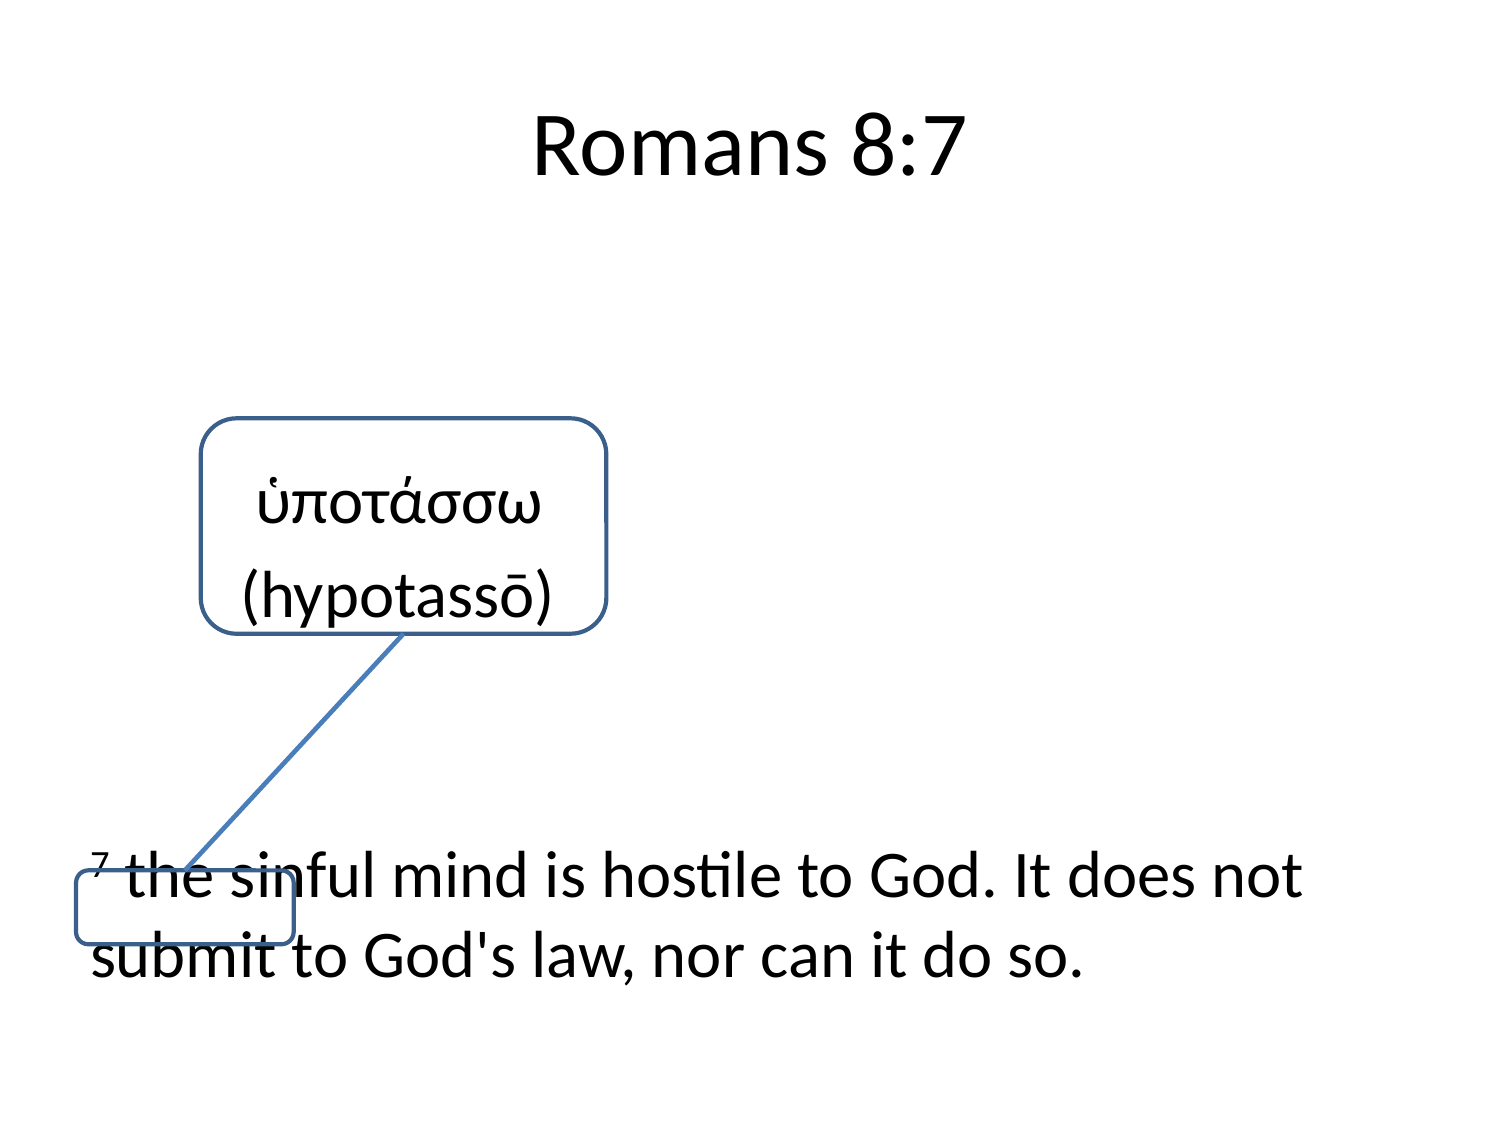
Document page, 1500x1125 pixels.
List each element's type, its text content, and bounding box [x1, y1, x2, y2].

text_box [184, 633, 404, 871]
list ὑποτάσσω (hypotassō) 7 the sinful mind is hostile to God. It does not submit to God's law, nor can it do so. [75, 262, 1425, 1005]
text_box [198, 416, 609, 636]
title Romans 8:7 [75, 45, 1425, 233]
text_box [73, 868, 296, 947]
